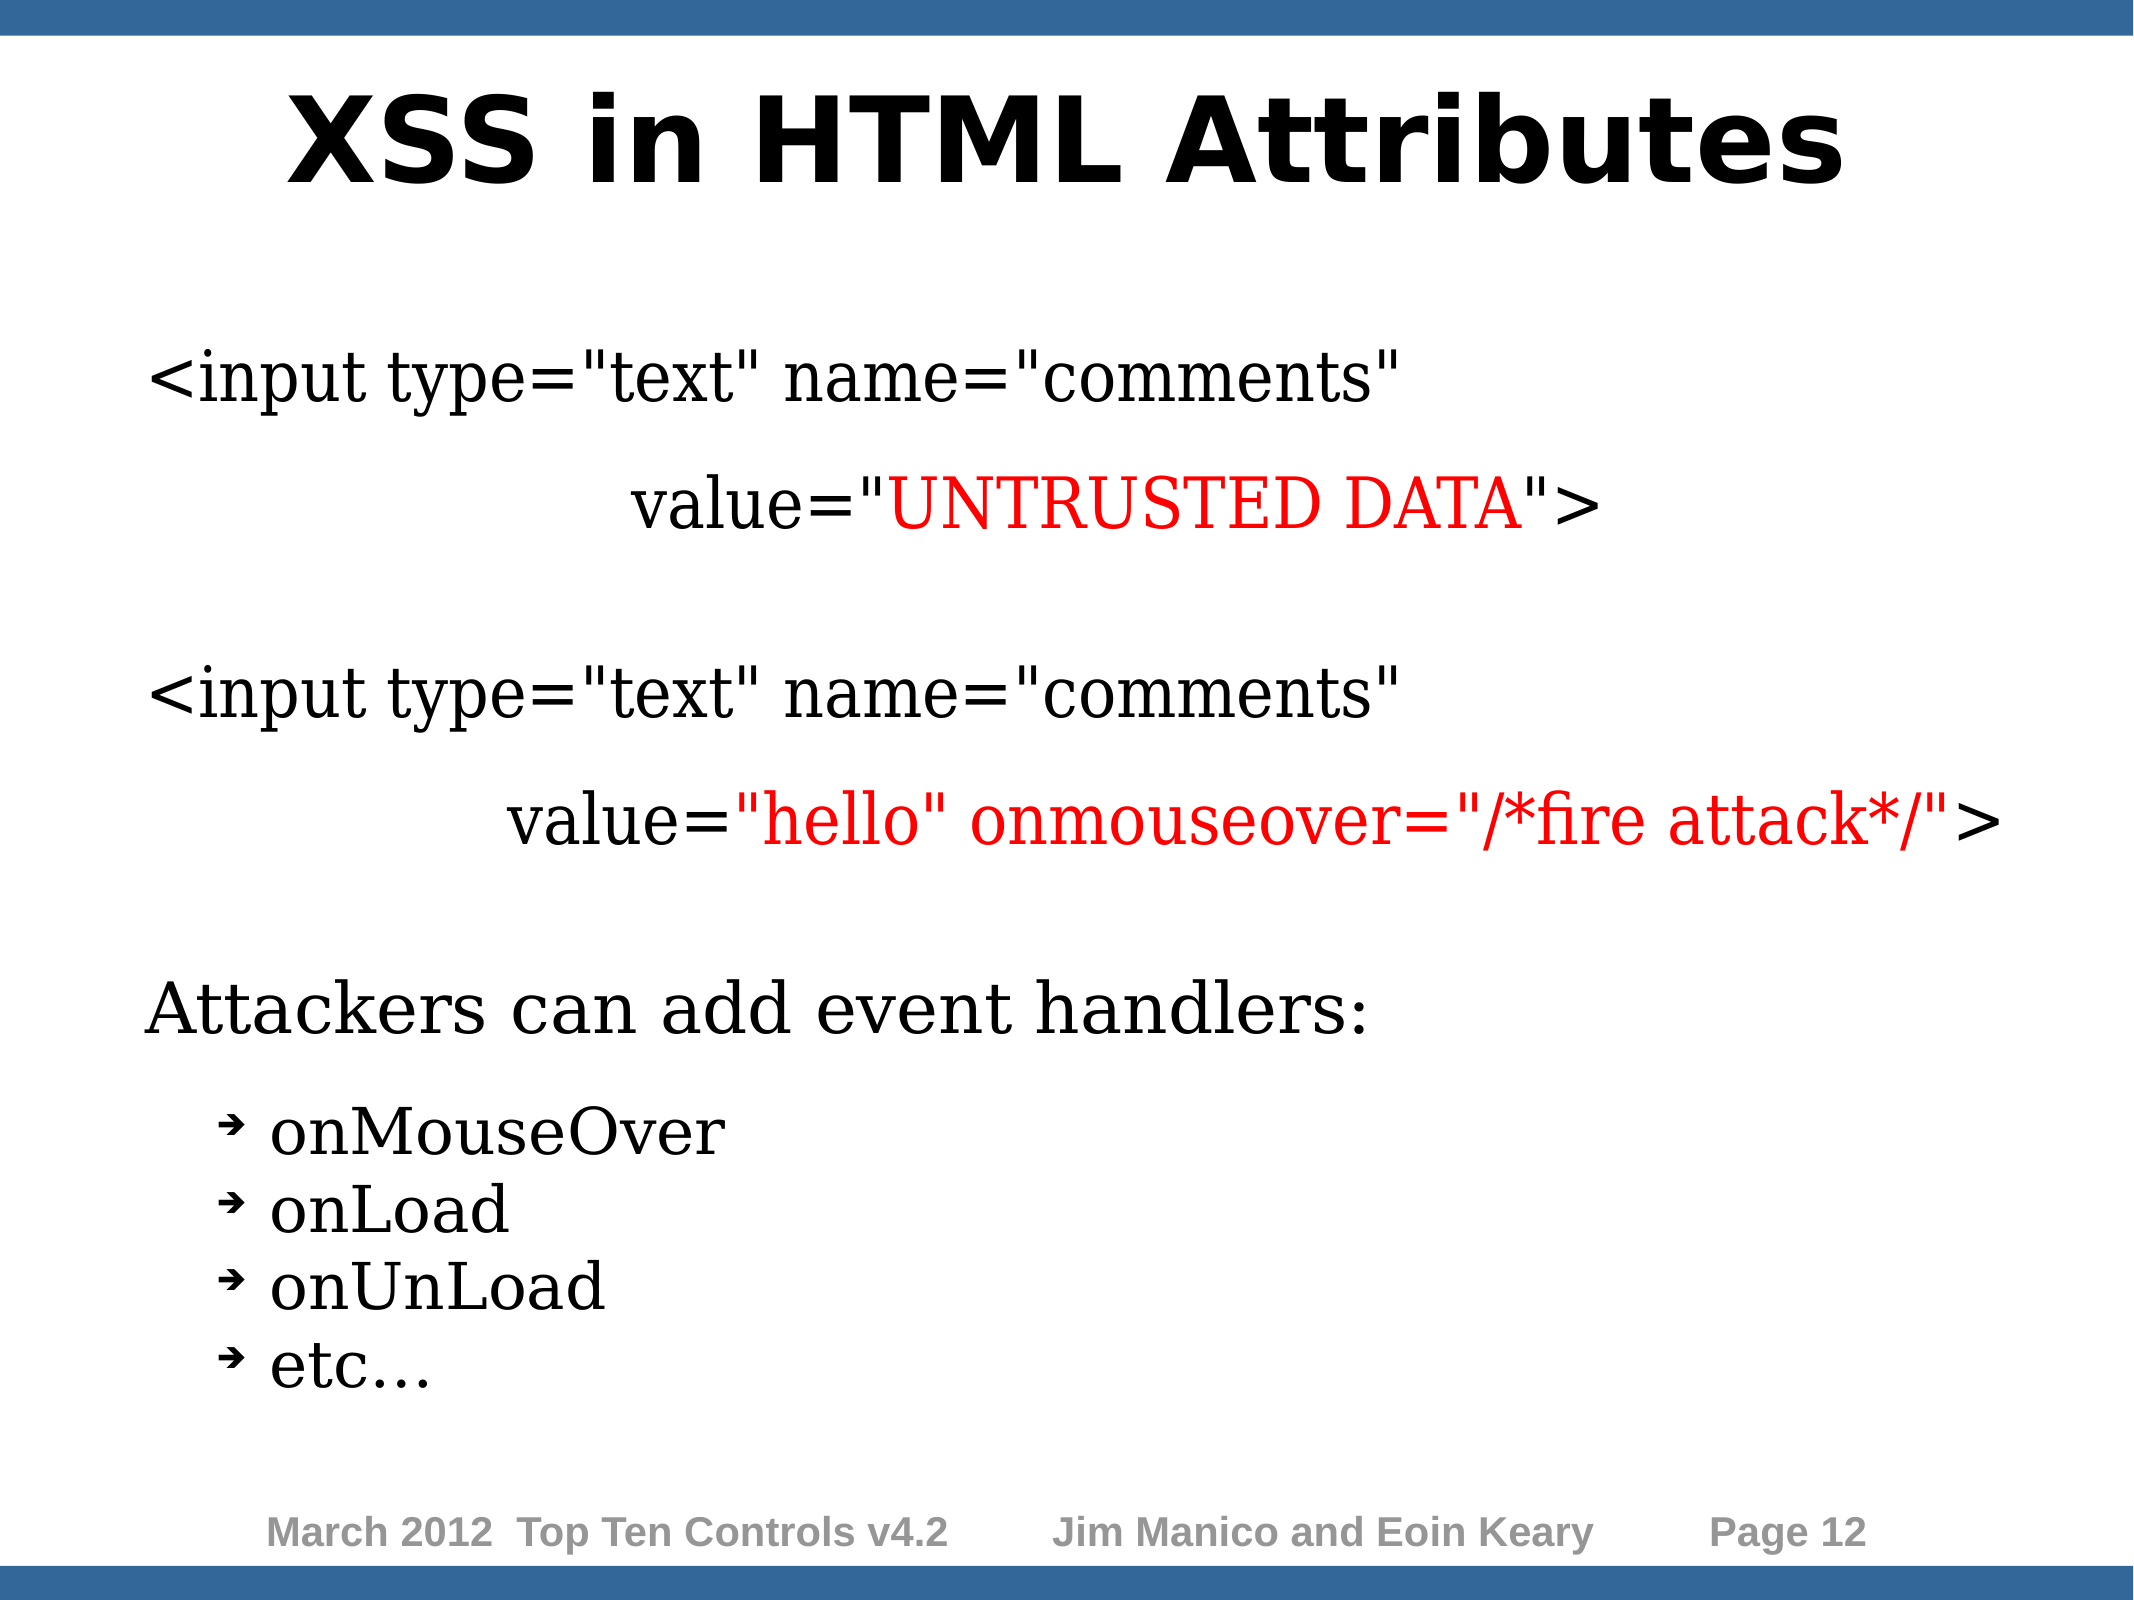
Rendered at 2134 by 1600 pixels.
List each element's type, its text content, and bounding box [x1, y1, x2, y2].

text_box <input type="text" name="comments" value="UNTRUSTED DATA"> <input type="text" name="comments" value="hello" onmouseover="/*fire attack*/"> Attackers can add event handlers: onMouseOver onLoad onUnLoad etc… [106, 320, 2027, 1600]
text_box XSS in HTML Attributes [53, 53, 2080, 320]
